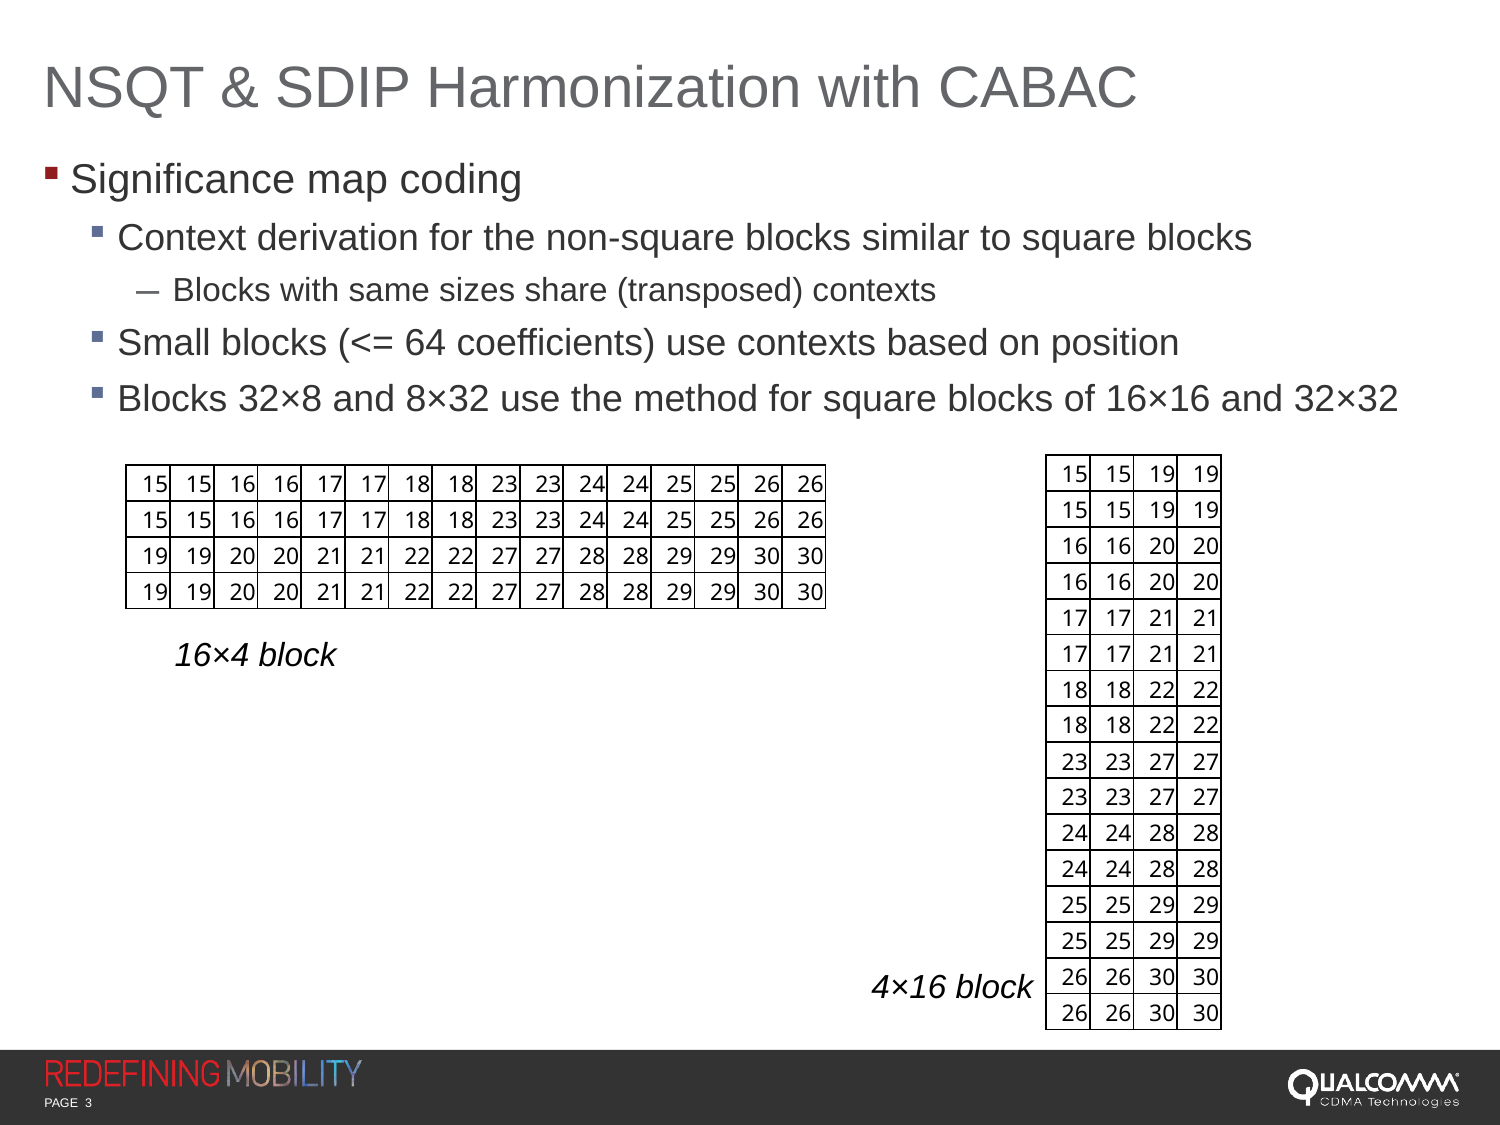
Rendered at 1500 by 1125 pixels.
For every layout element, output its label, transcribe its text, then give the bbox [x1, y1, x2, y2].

table_cell 16 [258, 502, 300, 536]
table_cell 15 [1091, 492, 1133, 526]
table_cell 29 [695, 573, 737, 608]
table_cell 27 [1134, 743, 1176, 777]
table_cell 18 [433, 502, 475, 536]
table_cell 22 [1178, 707, 1220, 741]
table_cell 22 [1134, 671, 1176, 705]
table_cell 24 [1091, 815, 1133, 849]
table_header 25 [652, 466, 694, 500]
table_cell 20 [215, 538, 257, 572]
table_cell 28 [608, 538, 650, 572]
table_header 18 [389, 466, 431, 500]
table_cell 30 [783, 573, 825, 608]
table_cell 19 [127, 538, 169, 572]
table_cell 22 [389, 538, 431, 572]
table_cell 21 [1178, 635, 1220, 670]
table_header 24 [608, 466, 650, 500]
table_cell 29 [1134, 887, 1176, 921]
table_cell 17 [1091, 600, 1133, 634]
table_cell 23 [521, 502, 562, 536]
table_cell 29 [652, 538, 694, 572]
table_header 19 [1134, 456, 1176, 490]
table_header 16 [258, 466, 300, 500]
table_cell 30 [739, 538, 781, 572]
table_cell 16 [215, 502, 257, 536]
table_cell 19 [1178, 492, 1220, 526]
table_cell 25 [695, 502, 737, 536]
table_cell 30 [1178, 959, 1220, 993]
table_cell 19 [171, 538, 213, 572]
table_cell 23 [477, 502, 519, 536]
table_cell 27 [1178, 779, 1220, 813]
table_cell 30 [1134, 959, 1176, 993]
picture [1278, 1058, 1478, 1114]
table_cell 27 [521, 573, 562, 608]
table_header 26 [783, 466, 825, 500]
table_cell 17 [302, 502, 344, 536]
table_cell 21 [346, 538, 388, 572]
table_cell 22 [1134, 707, 1176, 741]
table_cell 20 [215, 573, 257, 608]
table_header 15 [1047, 456, 1089, 490]
table_cell 21 [1134, 600, 1176, 634]
table_cell 21 [346, 573, 388, 608]
table_header 15 [171, 466, 213, 500]
table_cell 21 [1178, 600, 1220, 634]
table_header 23 [477, 466, 519, 500]
table_cell 28 [1178, 851, 1220, 885]
table_header 23 [521, 466, 562, 500]
table_cell 16 [1047, 528, 1089, 562]
table_cell 17 [1091, 635, 1133, 670]
table_cell 25 [652, 502, 694, 536]
table_cell 18 [1091, 707, 1133, 741]
table_cell 22 [389, 573, 431, 608]
table_cell 29 [652, 573, 694, 608]
table_cell 27 [477, 573, 519, 608]
table_header 17 [302, 466, 344, 500]
table_cell 25 [1047, 887, 1089, 921]
table_cell 28 [1134, 815, 1176, 849]
table_cell 28 [1134, 851, 1176, 885]
table_cell 20 [258, 573, 300, 608]
table_cell 27 [477, 538, 519, 572]
table_cell 18 [1047, 707, 1089, 741]
table_header 16 [215, 466, 257, 500]
table_cell 27 [521, 538, 562, 572]
picture [30, 1048, 372, 1099]
title NSQT & SDIP Harmonization with CABAC [28, 44, 1462, 138]
table_cell 16 [1091, 528, 1133, 562]
table_header 26 [739, 466, 781, 500]
list Significance map coding Context derivation for the non-square blocks similar to square blocks Blocks with same sizes share (transposed) contexts Small blocks (<= 64 coefficients) use contexts based on position Blocks 32×8 and 8×32 use the method for square blocks of 16×16 and 32×32 [26, 148, 1457, 1021]
table_cell 21 [302, 573, 344, 608]
table_cell 29 [1134, 923, 1176, 957]
table_cell 28 [608, 573, 650, 608]
table_cell 24 [1047, 851, 1089, 885]
table_cell 19 [171, 573, 213, 608]
table_cell 30 [1134, 994, 1176, 1029]
table_cell 22 [433, 538, 475, 572]
table_cell 23 [1091, 779, 1133, 813]
table_cell 22 [433, 573, 475, 608]
table_cell 23 [1091, 743, 1133, 777]
table_cell 21 [302, 538, 344, 572]
table_cell 24 [564, 502, 606, 536]
table_cell 23 [1047, 779, 1089, 813]
table_cell 20 [1134, 528, 1176, 562]
table_cell 25 [1047, 923, 1089, 957]
table_cell 20 [1178, 528, 1220, 562]
table_cell 15 [127, 502, 169, 536]
table_header 19 [1178, 456, 1220, 490]
table_cell 15 [1047, 492, 1089, 526]
table_cell 19 [127, 573, 169, 608]
table_cell 24 [1047, 815, 1089, 849]
table_cell 23 [1047, 743, 1089, 777]
table_cell 29 [695, 538, 737, 572]
table_cell 28 [564, 573, 606, 608]
table_cell 17 [1047, 600, 1089, 634]
table_cell 30 [1178, 994, 1220, 1029]
table_cell 16 [1091, 564, 1133, 598]
table_header 15 [1091, 456, 1133, 490]
table_cell 25 [1091, 923, 1133, 957]
table_cell 26 [739, 502, 781, 536]
table_header 17 [346, 466, 388, 500]
table_cell 30 [739, 573, 781, 608]
table_cell 28 [564, 538, 606, 572]
table_cell 18 [1047, 671, 1089, 705]
table_cell 29 [1178, 923, 1220, 957]
table_cell 27 [1134, 779, 1176, 813]
table_cell 21 [1134, 635, 1176, 670]
table_header 18 [433, 466, 475, 500]
table_cell 20 [1134, 564, 1176, 598]
table_cell 20 [1178, 564, 1220, 598]
table_cell 24 [608, 502, 650, 536]
table_cell 18 [1091, 671, 1133, 705]
text_box 16×4 block [159, 625, 411, 681]
table_header 24 [564, 466, 606, 500]
table_cell 22 [1178, 671, 1220, 705]
table_cell 24 [1091, 851, 1133, 885]
table_cell 26 [1047, 1013, 1089, 1029]
table_cell 18 [389, 502, 431, 536]
table_cell 26 [1108, 959, 1133, 993]
table_cell 30 [783, 538, 825, 572]
table_cell 27 [1178, 743, 1220, 777]
table_cell 16 [1047, 564, 1089, 598]
text_box 4×16 block [856, 957, 1108, 1013]
table_cell 15 [171, 502, 213, 536]
table_cell 26 [783, 502, 825, 536]
table_cell 28 [1178, 815, 1220, 849]
table_cell 25 [1091, 887, 1133, 921]
table_header 15 [127, 466, 169, 500]
table_cell 26 [1091, 994, 1133, 1029]
table_cell 17 [346, 502, 388, 536]
table_cell 19 [1134, 492, 1176, 526]
table_cell 20 [258, 538, 300, 572]
table_cell 17 [1047, 635, 1089, 670]
table_cell 29 [1178, 887, 1220, 921]
table_header 25 [695, 466, 737, 500]
